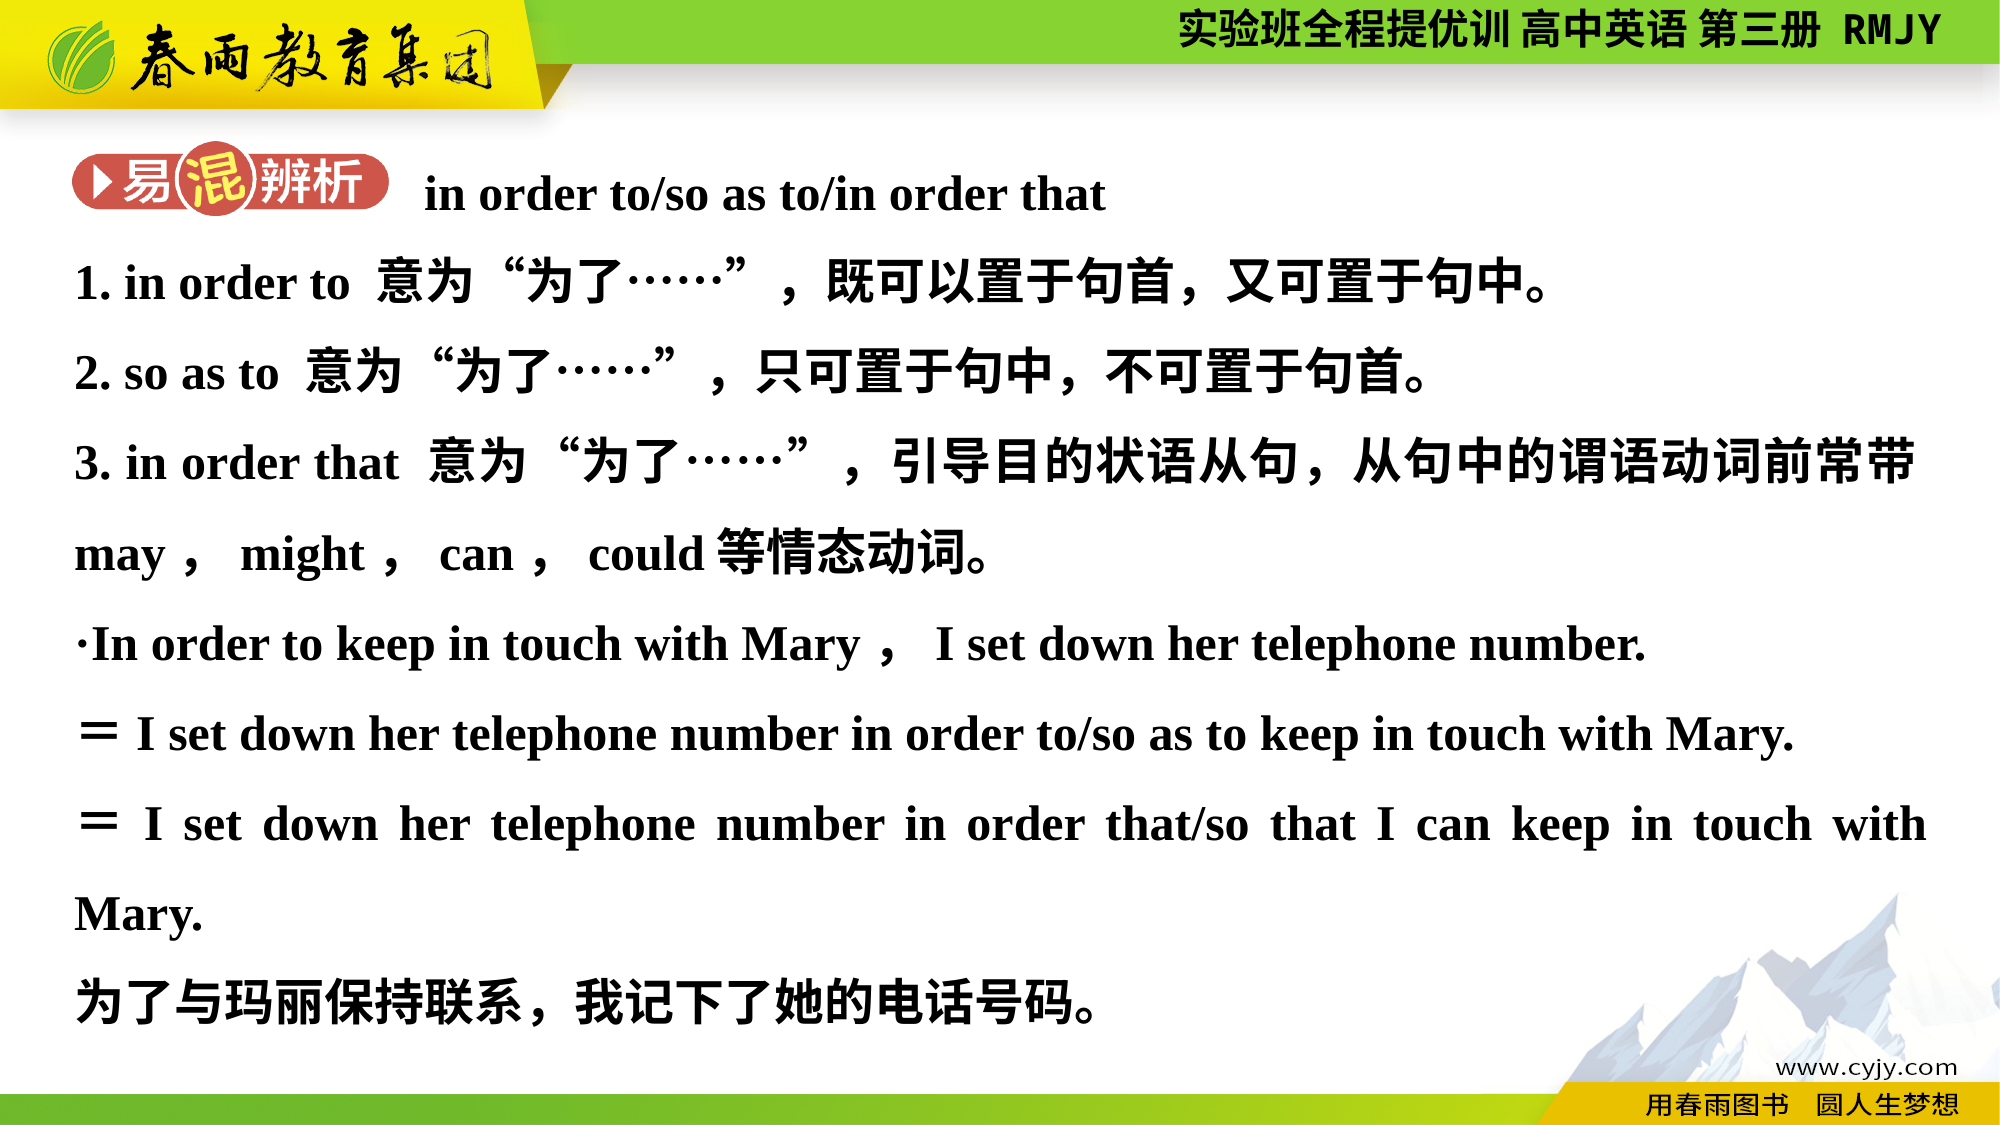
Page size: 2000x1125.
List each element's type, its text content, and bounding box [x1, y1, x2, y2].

list in order to/so as to/in order that 1. in order to 意为“为了……”，既可以置于句首，又可置于句中。 2. so as to 意为“为了……”，只可置于句中，不可置于句首。 3. in order that 意为“为了……”，引导目的状语从句，从句中的谓语动词前常带may，might，can，could等情态动词。 ·In order to keep in touch with Mary，I set down her telephone number. ＝I set down her telephone number in order to/so as to keep in touch with Mary. ＝I set down her telephone number in order that/so that I can keep in touch with Mary. 为了与玛丽保持联系，我记下了她的电话号码。 [59, 122, 1944, 1035]
picture [0, 0, 2000, 1125]
